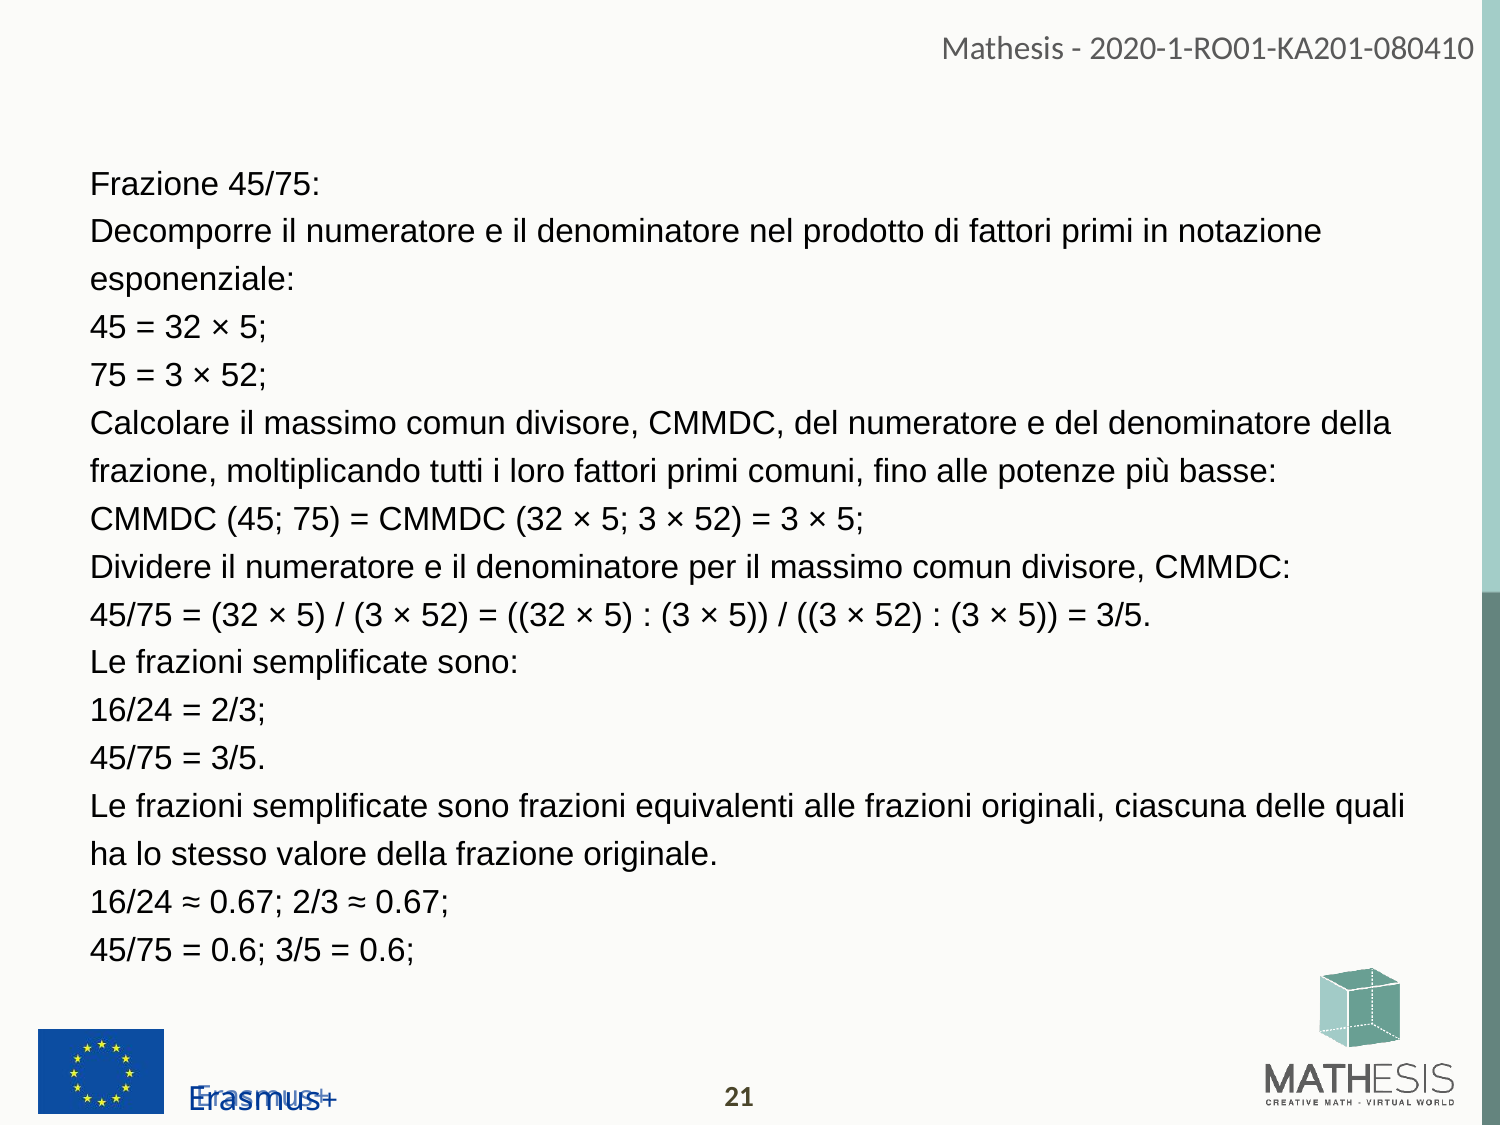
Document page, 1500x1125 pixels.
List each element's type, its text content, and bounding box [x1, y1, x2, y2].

picture [38, 1029, 164, 1114]
list Frazione 45/75: Decomporre il numeratore e il denominatore nel prodotto di fattori primi in notazione esponenziale: 45 = 32 × 5; 75 = 3 × 52; Calcolare il massimo comun divisore, CMMDC, del numeratore e del denominatore della frazione, moltiplicando tutti i loro fattori primi comuni, fino alle potenze più basse: CMMDC (45; 75) = CMMDC (32 × 5; 3 × 52) = 3 × 5; Dividere il numeratore e il denominatore per il massimo comun divisore, CMMDC: 45/75 = (32 × 5) / (3 × 52) = ((32 × 5) : (3 × 5)) / ((3 × 52) : (3 × 5)) = 3/5. Le frazioni semplificate sono: 16/24 = 2/3; 45/75 = 3/5. Le frazioni semplificate sono frazioni equivalenti alle frazioni originali, ciascuna delle quali ha lo stesso valore della frazione originale. 16/24 ≈ 0.67; 2/3 ≈ 0.67; 45/75 = 0.6; 3/5 = 0.6; [75, 146, 1425, 889]
